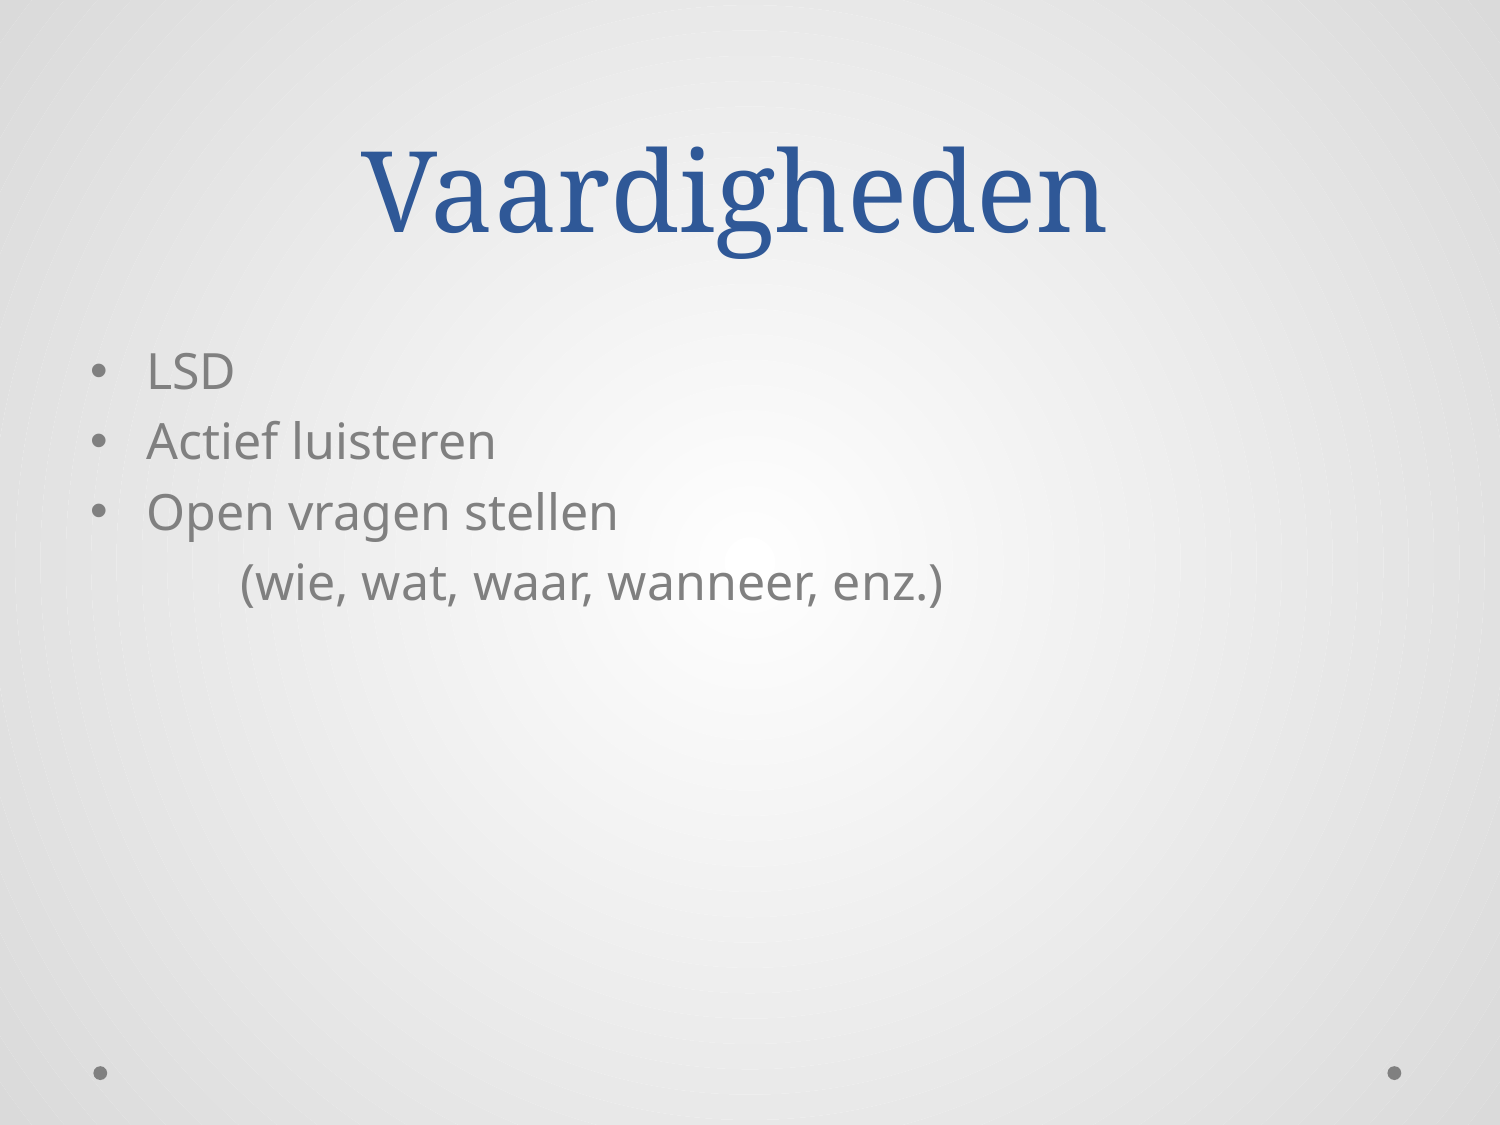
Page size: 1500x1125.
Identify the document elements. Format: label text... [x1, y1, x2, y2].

title Vaardigheden [75, 0, 1425, 262]
list LSD Actief luisteren Open vragen stellen (wie, wat, waar, wanneer, enz.) [75, 262, 1425, 1005]
